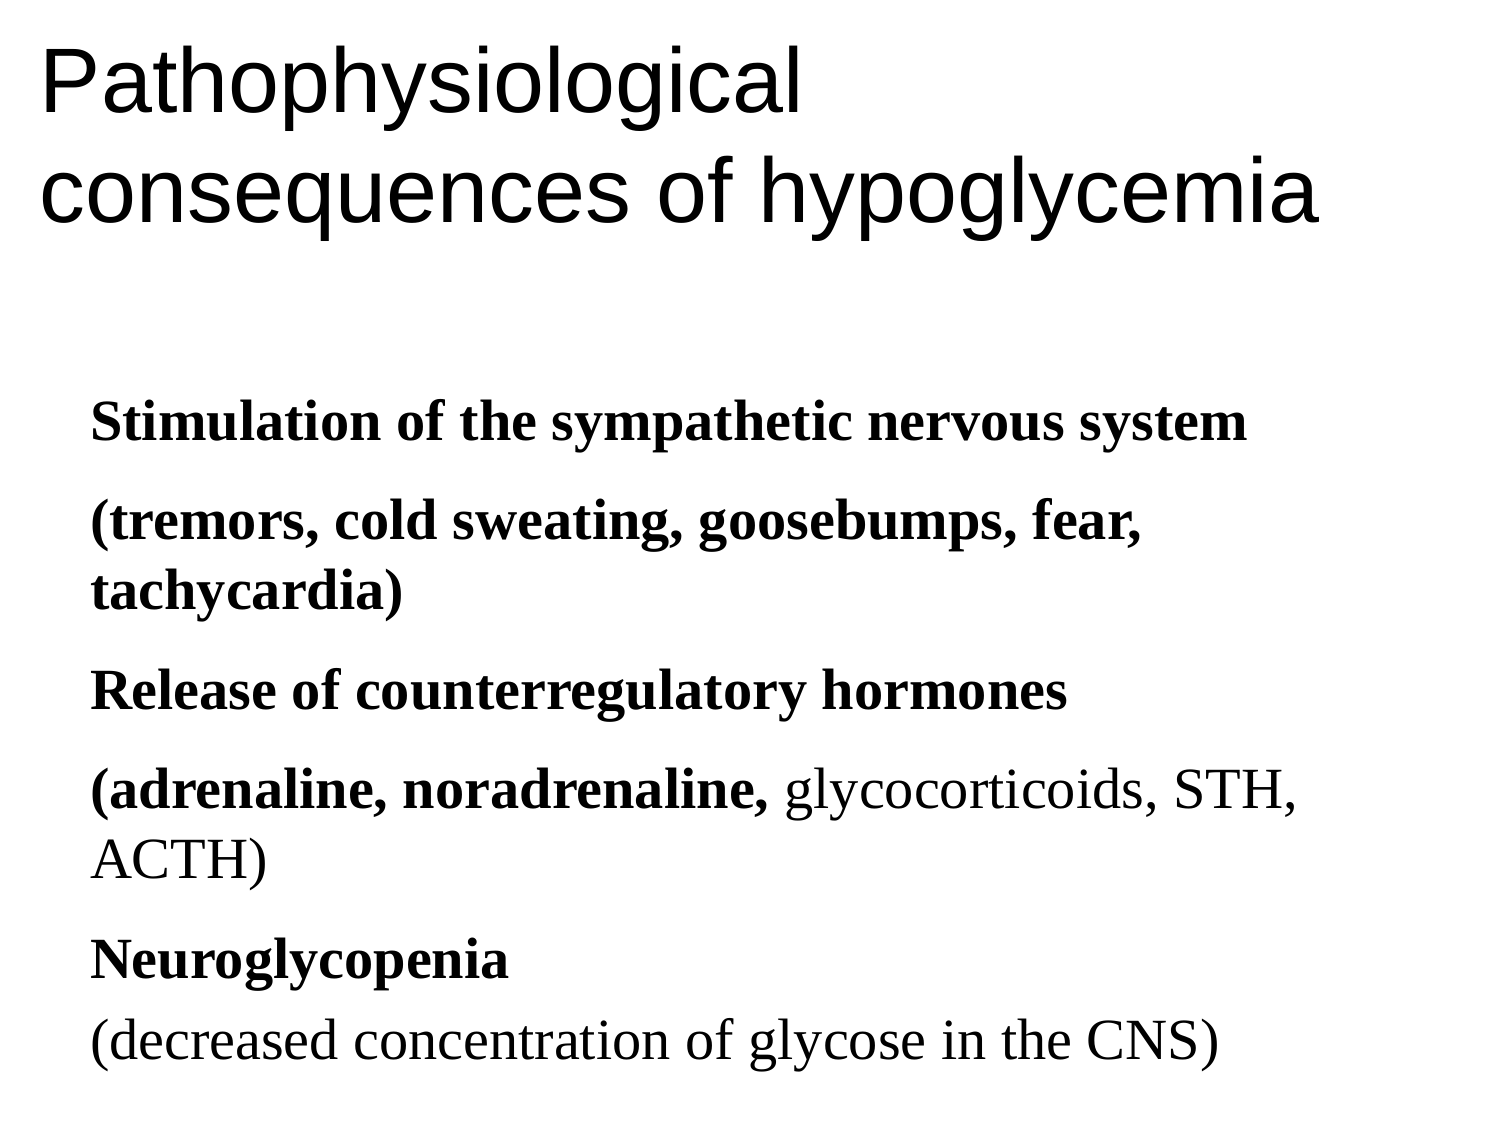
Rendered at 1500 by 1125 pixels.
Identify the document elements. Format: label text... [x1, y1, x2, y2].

title Pathophysiological consequences of hypoglycemia [24, 37, 1426, 226]
list Stimulation of the sympathetic nervous system (tremors, cold sweating, goosebumps, fear, tachycardia) Release of counterregulatory hormones (adrenaline, noradrenaline, glycocorticoids, STH, ACTH) Neuroglycopenia (decreased concentration of glycose in the CNS) [74, 274, 1426, 1018]
